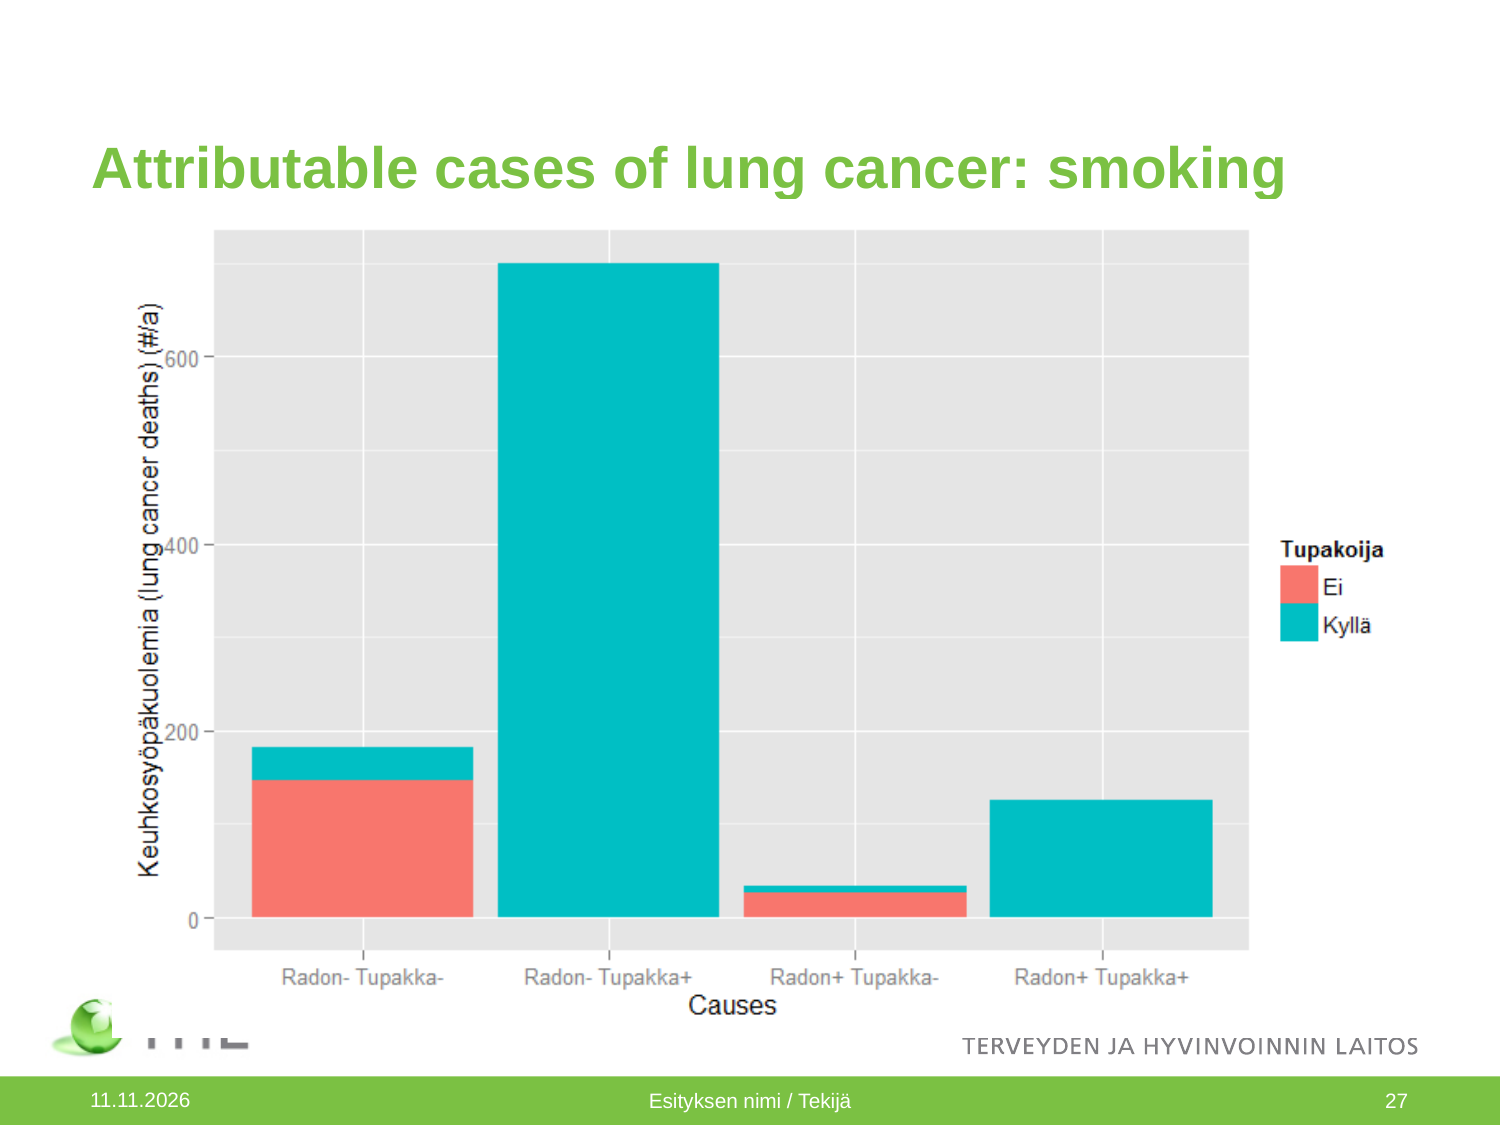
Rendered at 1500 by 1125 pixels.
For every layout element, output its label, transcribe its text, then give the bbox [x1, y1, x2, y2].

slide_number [74, 1080, 255, 1118]
footer Esityksen nimi / Tekijä [253, 1082, 1245, 1118]
title Attributable cases of lung cancer: smoking [76, 42, 1424, 209]
slide_number 27 [1245, 1082, 1424, 1118]
picture [24, 198, 1449, 1067]
